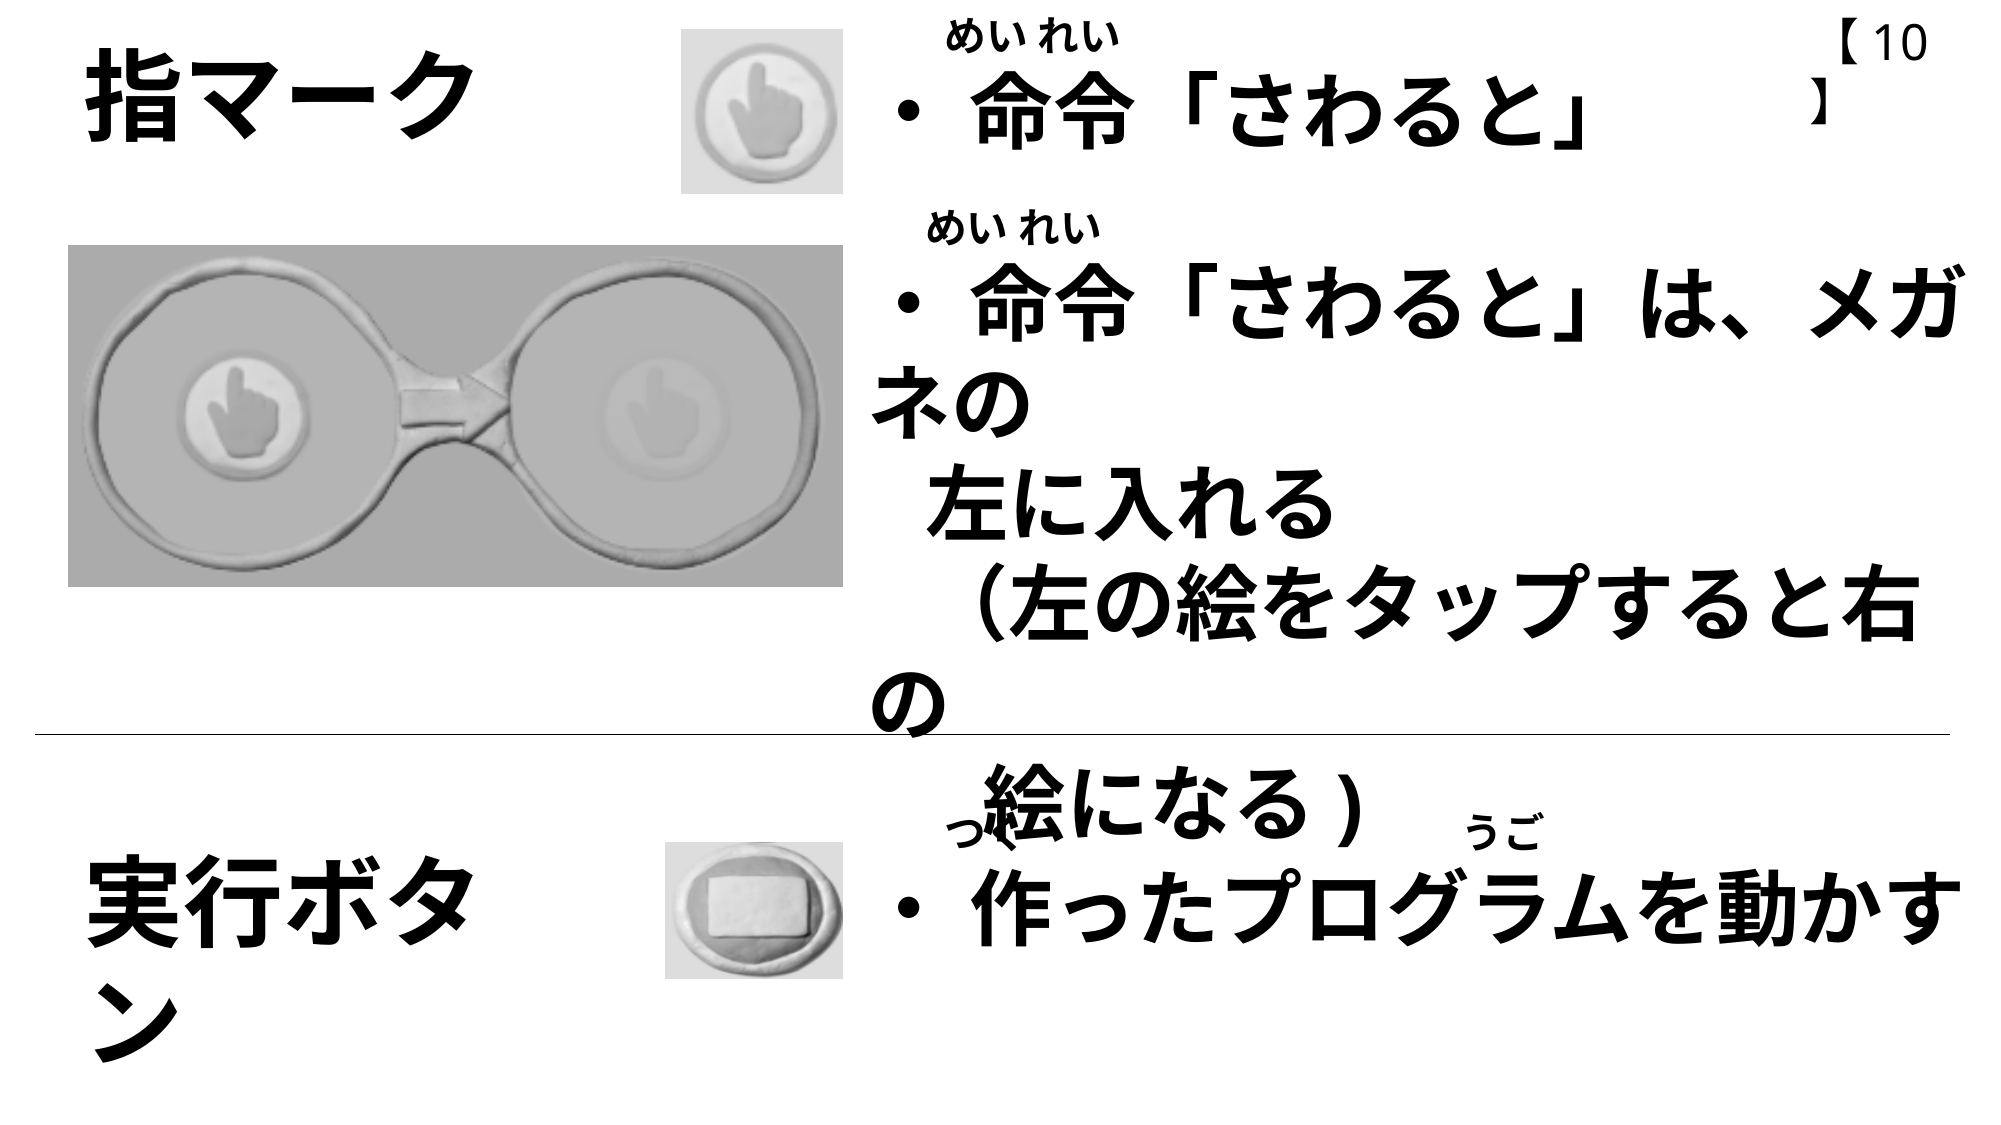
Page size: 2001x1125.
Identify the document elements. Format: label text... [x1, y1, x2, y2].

picture [665, 842, 843, 979]
text_box 指マーク [68, 25, 512, 161]
text_box 【10】 [1794, 3, 1990, 138]
picture [68, 245, 843, 587]
picture [681, 29, 843, 195]
text_box めい れい ・ 命令「さわると」 [853, 1, 1656, 167]
text_box めい れい ・ 命令「さわると」は、メガネの 左に入れる （左の絵をタップすると右の 絵になる) [852, 194, 2000, 798]
text_box 実行ボタン [68, 832, 580, 1088]
text_box つく うご ・ 作ったプログラムを動かす [852, 798, 2000, 964]
